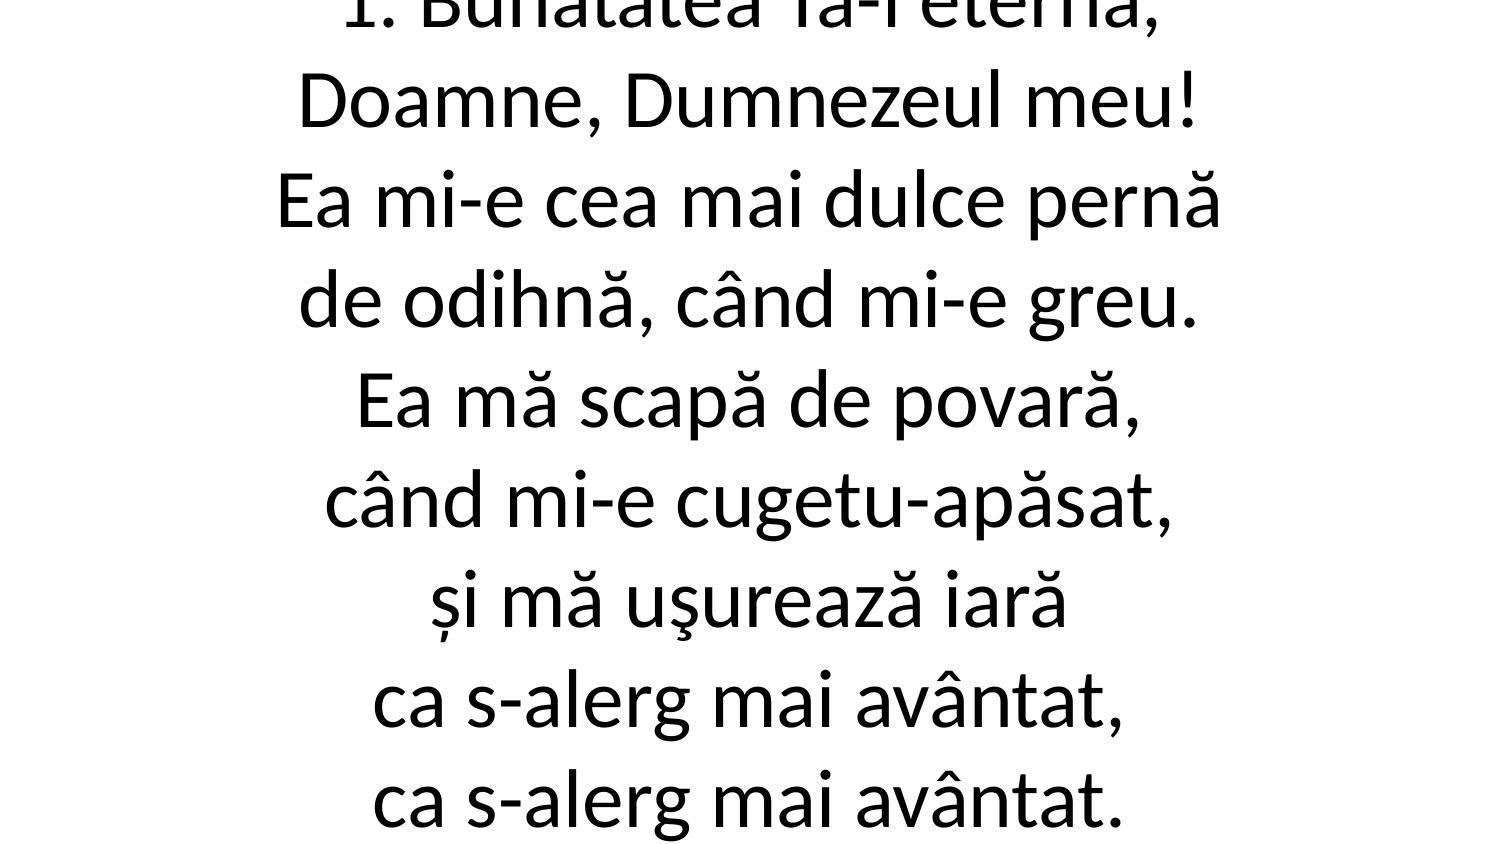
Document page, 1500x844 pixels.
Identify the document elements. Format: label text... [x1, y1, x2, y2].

text_box 1. Bunătatea Ta-i eternă, Doamne, Dumnezeul meu! Ea mi-e cea mai dulce pernă de odihnă, când mi-e greu. Ea mă scapă de povară, când mi-e cugetu-apăsat, și mă uşurează iară ca s-alerg mai avântat, ca s-alerg mai avântat. Bunătatea Ta, bunătatea Ta! [254, 0, 1246, 844]
